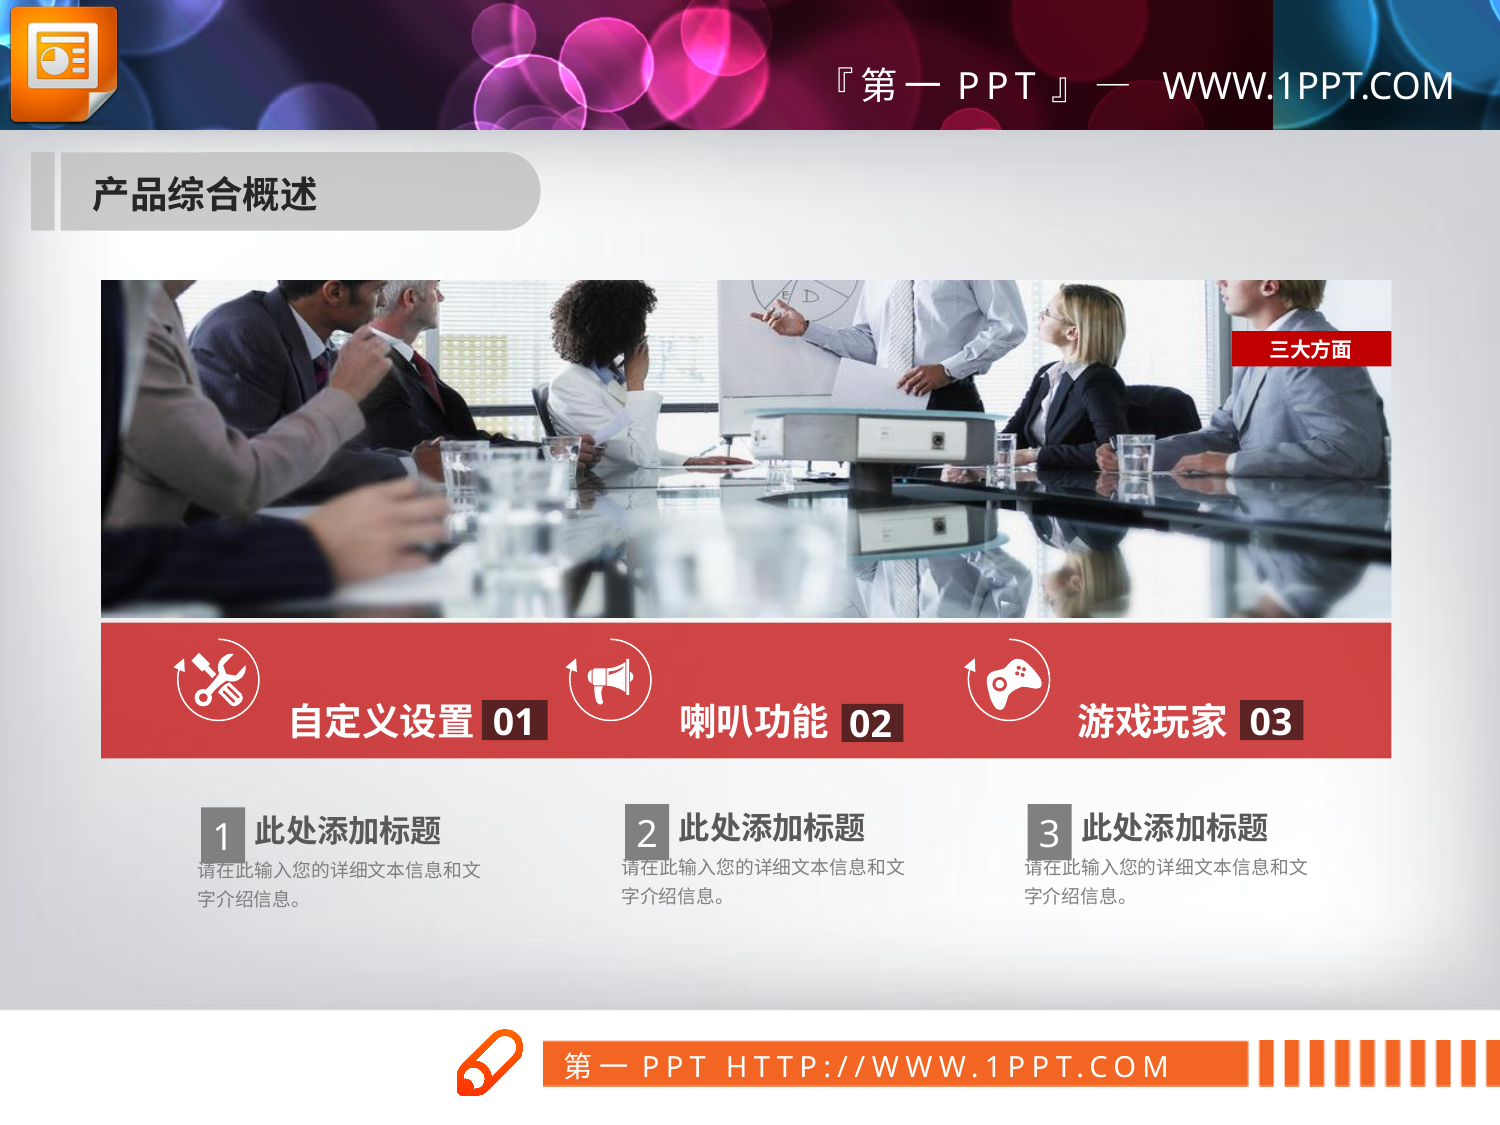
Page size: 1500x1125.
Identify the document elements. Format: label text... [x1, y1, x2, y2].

picture [0, 0, 1500, 1012]
text_box 请在此输入您的详细文本信息和文字介绍信息。 [1012, 843, 1320, 913]
text_box 3 [1027, 804, 1072, 861]
text_box 此处添加标题 [667, 802, 878, 843]
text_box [100, 280, 1392, 759]
text_box 1 [201, 807, 246, 864]
text_box 此处添加标题 [243, 805, 454, 846]
text_box 请在此输入您的详细文本信息和文字介绍信息。 [610, 843, 917, 913]
text_box 2 [625, 804, 670, 861]
text_box [60, 151, 532, 231]
text_box 产品综合概述 [81, 165, 549, 222]
text_box 请在此输入您的详细文本信息和文字介绍信息。 [186, 846, 493, 917]
text_box [31, 151, 55, 231]
text_box 此处添加标题 [1070, 802, 1281, 843]
picture [543, 1040, 1500, 1087]
